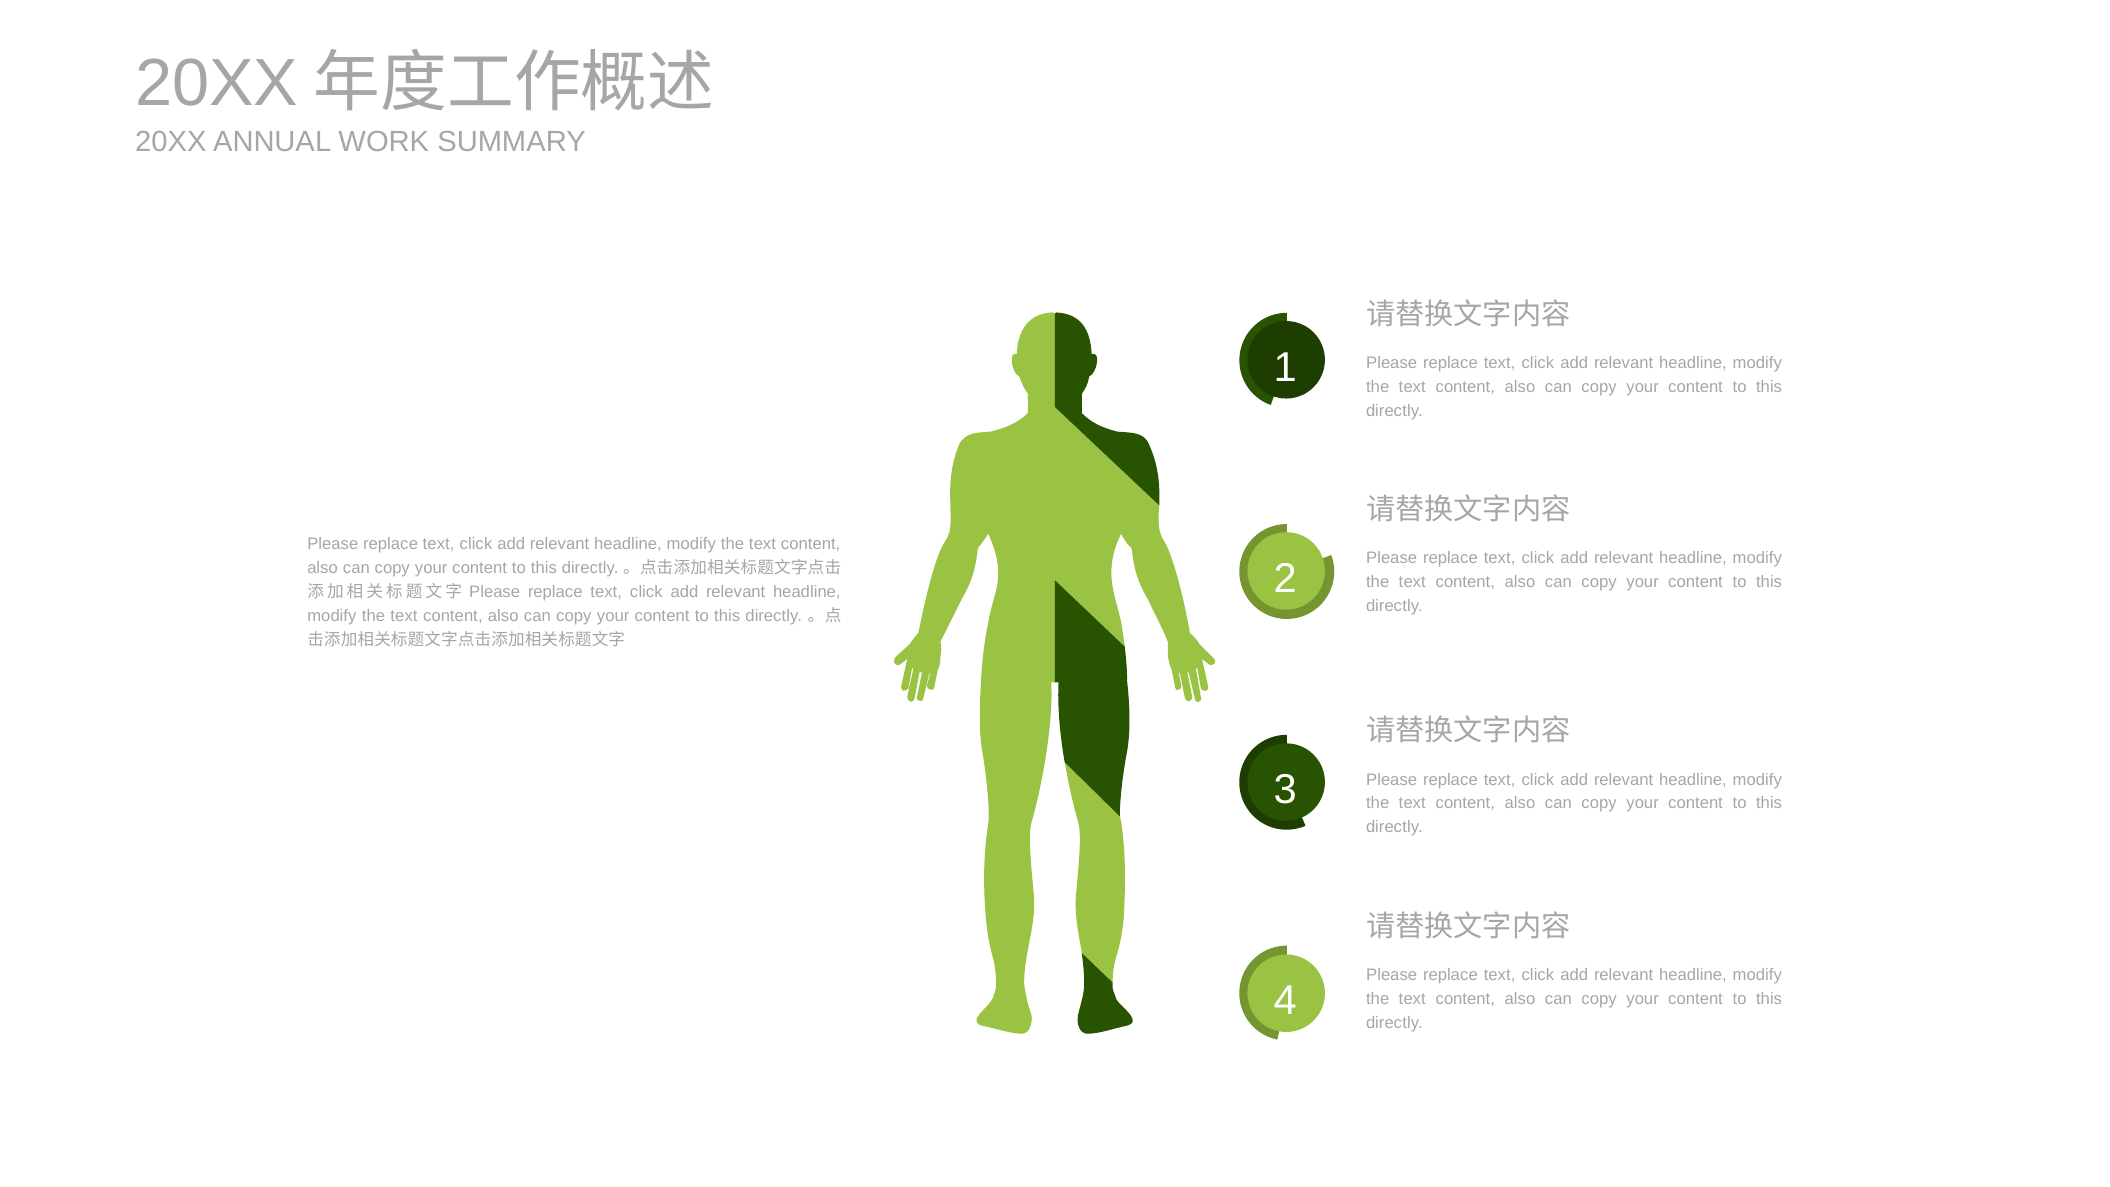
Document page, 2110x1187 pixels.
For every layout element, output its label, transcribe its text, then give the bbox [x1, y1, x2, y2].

text_box 请替换文字内容 [1361, 707, 1625, 751]
text_box [893, 312, 1054, 1034]
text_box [1054, 312, 1216, 1034]
text_box 20XX年度工作概述 [135, 38, 783, 119]
text_box 20XX ANNUAL WORK SUMMARY [135, 122, 596, 158]
text_box [1238, 944, 1288, 1041]
text_box Please replace text, click add relevant headline, modify the text content, also can copy your content to this directly. [1361, 538, 1788, 620]
text_box Please replace text, click add relevant headline, modify the text content, also can copy your content to this directly. [1361, 955, 1788, 1036]
text_box 1 [1246, 319, 1326, 400]
text_box 4 [1246, 953, 1326, 1034]
text_box 请替换文字内容 [1361, 902, 1625, 947]
text_box Please replace text, click add relevant headline, modify the text content, also can copy your content to this directly. [1361, 760, 1788, 841]
text_box Please replace text, click add relevant headline, modify the text content, also can copy your content to this directly.。点击添加相关标题文字点击添加相关标题文字Please replace text, click add relevant headline, modify the text content, also can copy your content to this directly.。点击添加相关标题文字点击添加相关标题文字 [292, 522, 857, 657]
text_box Please replace text, click add relevant headline, modify the text content, also can copy your content to this directly. [1361, 343, 1788, 424]
text_box [1238, 311, 1288, 407]
text_box 2 [1246, 531, 1326, 611]
text_box 3 [1246, 742, 1326, 822]
text_box 请替换文字内容 [1361, 485, 1625, 530]
text_box 请替换文字内容 [1361, 290, 1625, 335]
text_box [1238, 733, 1307, 831]
text_box [1238, 522, 1336, 620]
